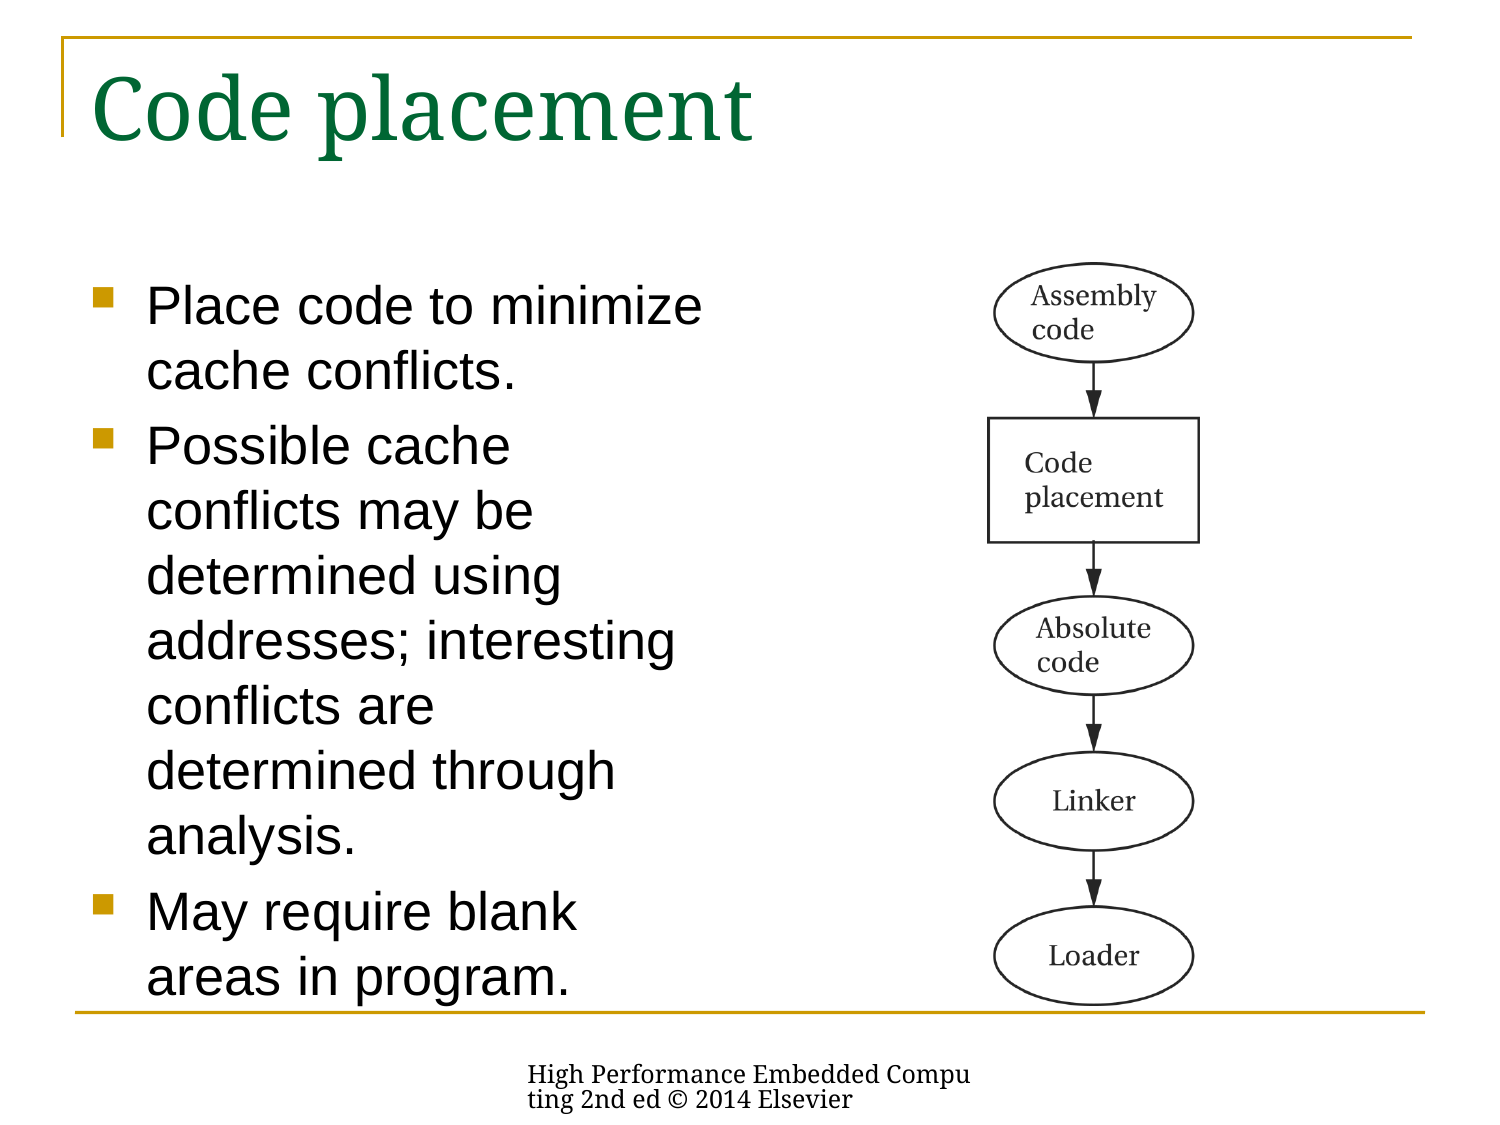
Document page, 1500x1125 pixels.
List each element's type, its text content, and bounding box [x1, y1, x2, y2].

footer High Performance Embedded Computing 2nd ed © 2014 Elsevier [512, 1025, 988, 1100]
list Place code to minimize cache conflicts. Possible cache conflicts may be determined using addresses; interesting conflicts are determined through analysis. May require blank areas in program. [75, 262, 738, 1006]
title Code placement [75, 45, 1425, 233]
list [987, 262, 1201, 1006]
